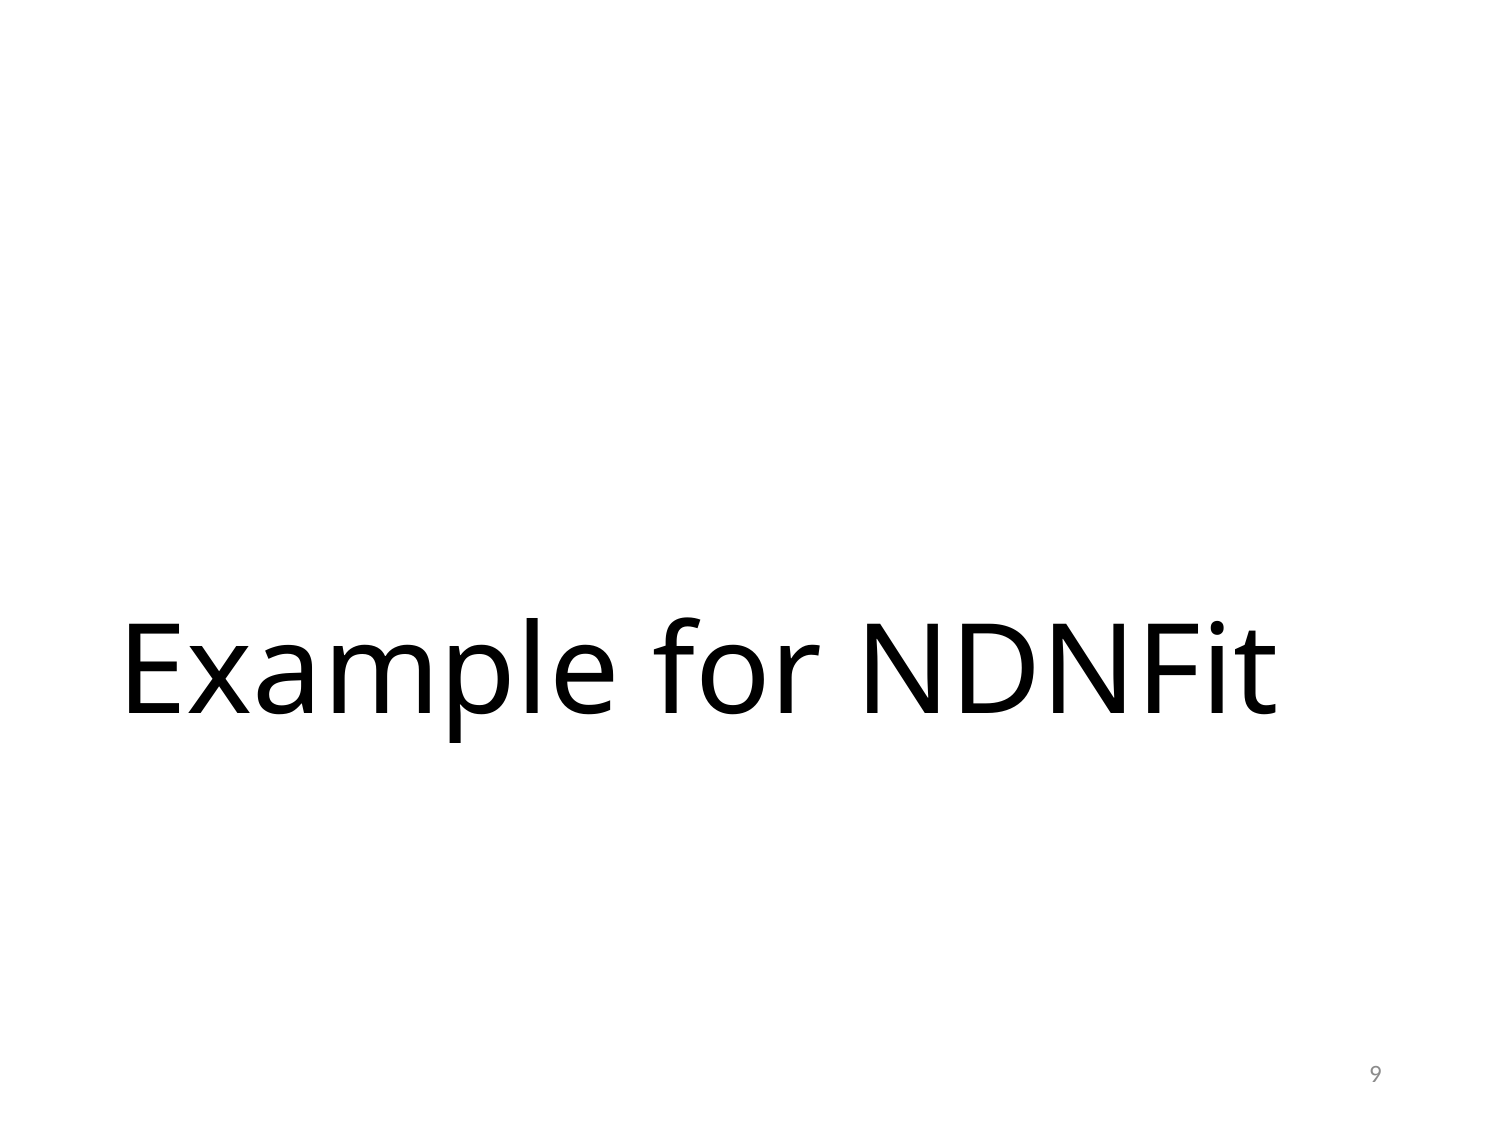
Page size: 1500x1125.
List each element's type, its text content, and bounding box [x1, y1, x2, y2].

slide_number 9 [1059, 1042, 1397, 1103]
title Example for NDNFit [102, 280, 1397, 749]
